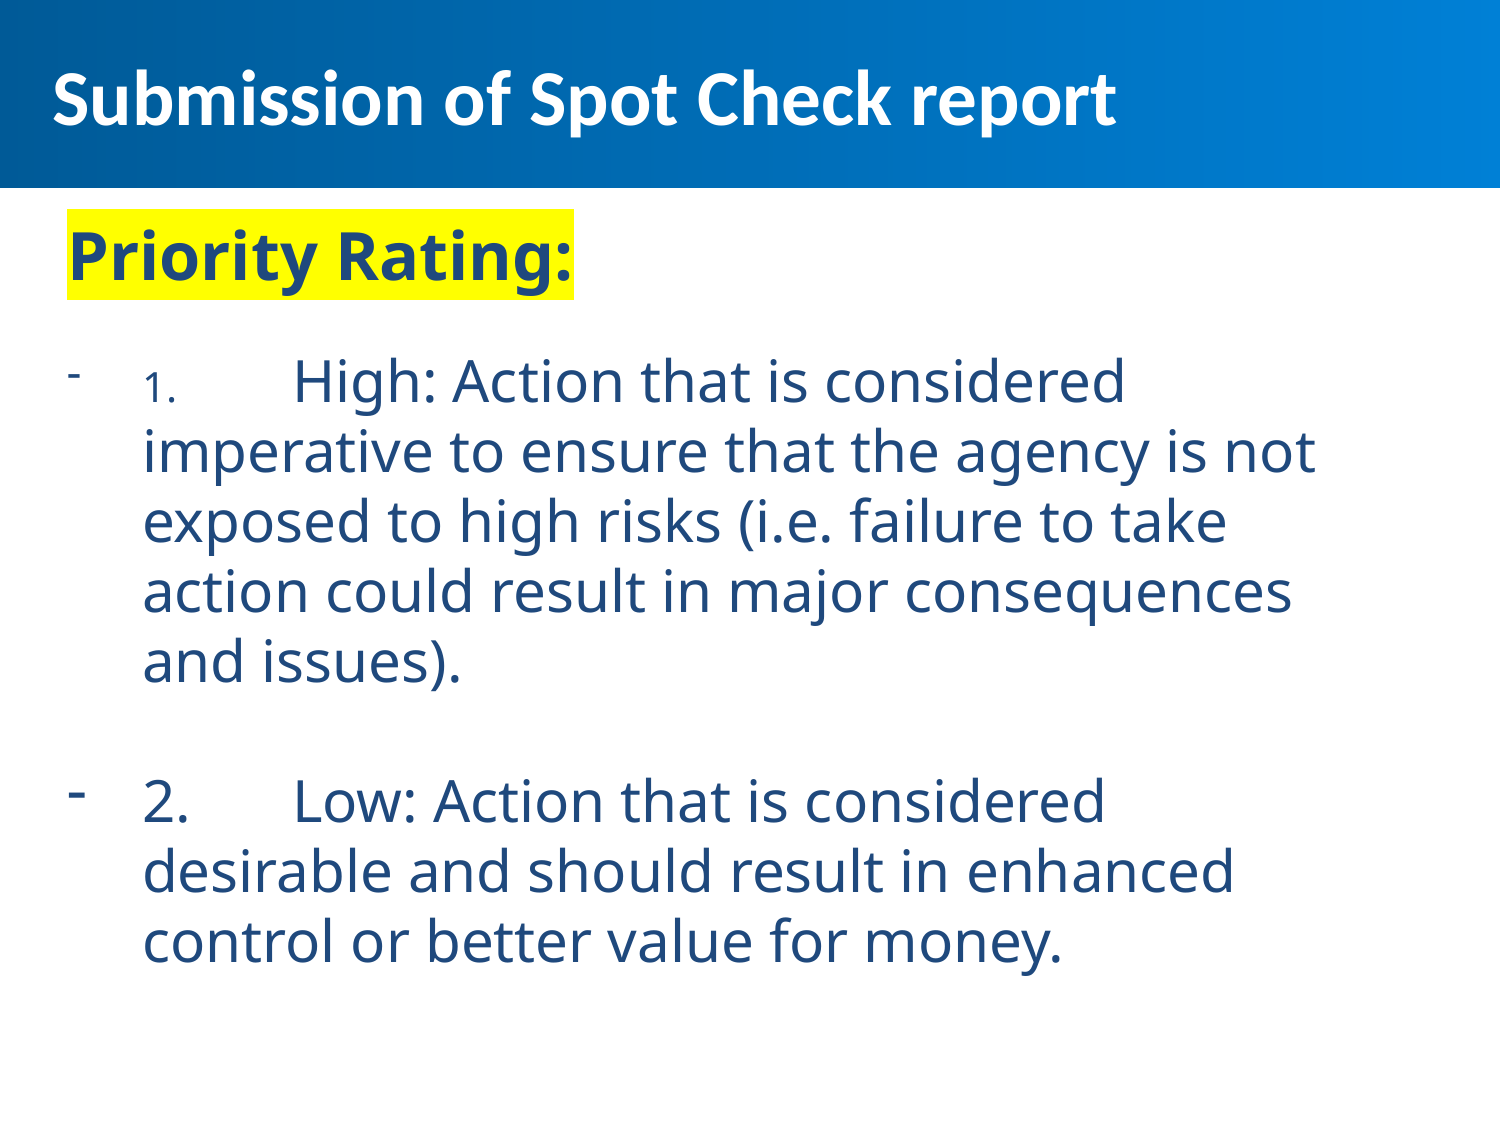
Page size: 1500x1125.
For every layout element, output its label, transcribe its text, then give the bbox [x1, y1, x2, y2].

text_box Priority Rating: 1. High: Action that is considered imperative to ensure that the agency is not exposed to high risks (i.e. failure to take action could result in major consequences and issues). 2. Low: Action that is considered desirable and should result in enhanced control or better value for money. [52, 206, 1377, 982]
title Submission of Spot Check report [0, 0, 1500, 191]
